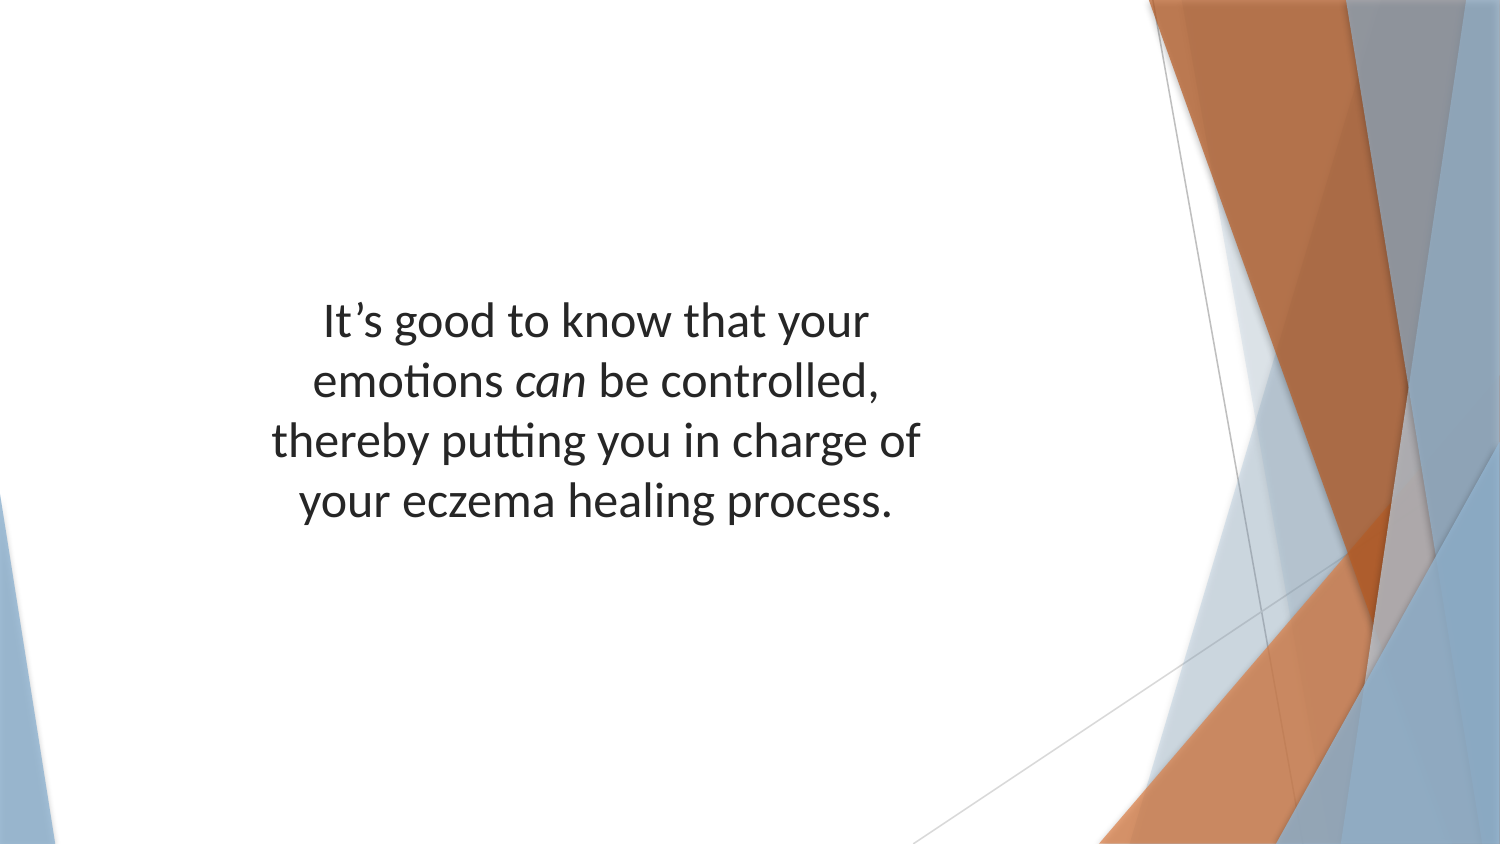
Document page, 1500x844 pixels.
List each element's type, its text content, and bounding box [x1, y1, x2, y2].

list It’s good to know that your emotions can be controlled, thereby putting you in charge of your eczema healing process. [253, 280, 939, 635]
